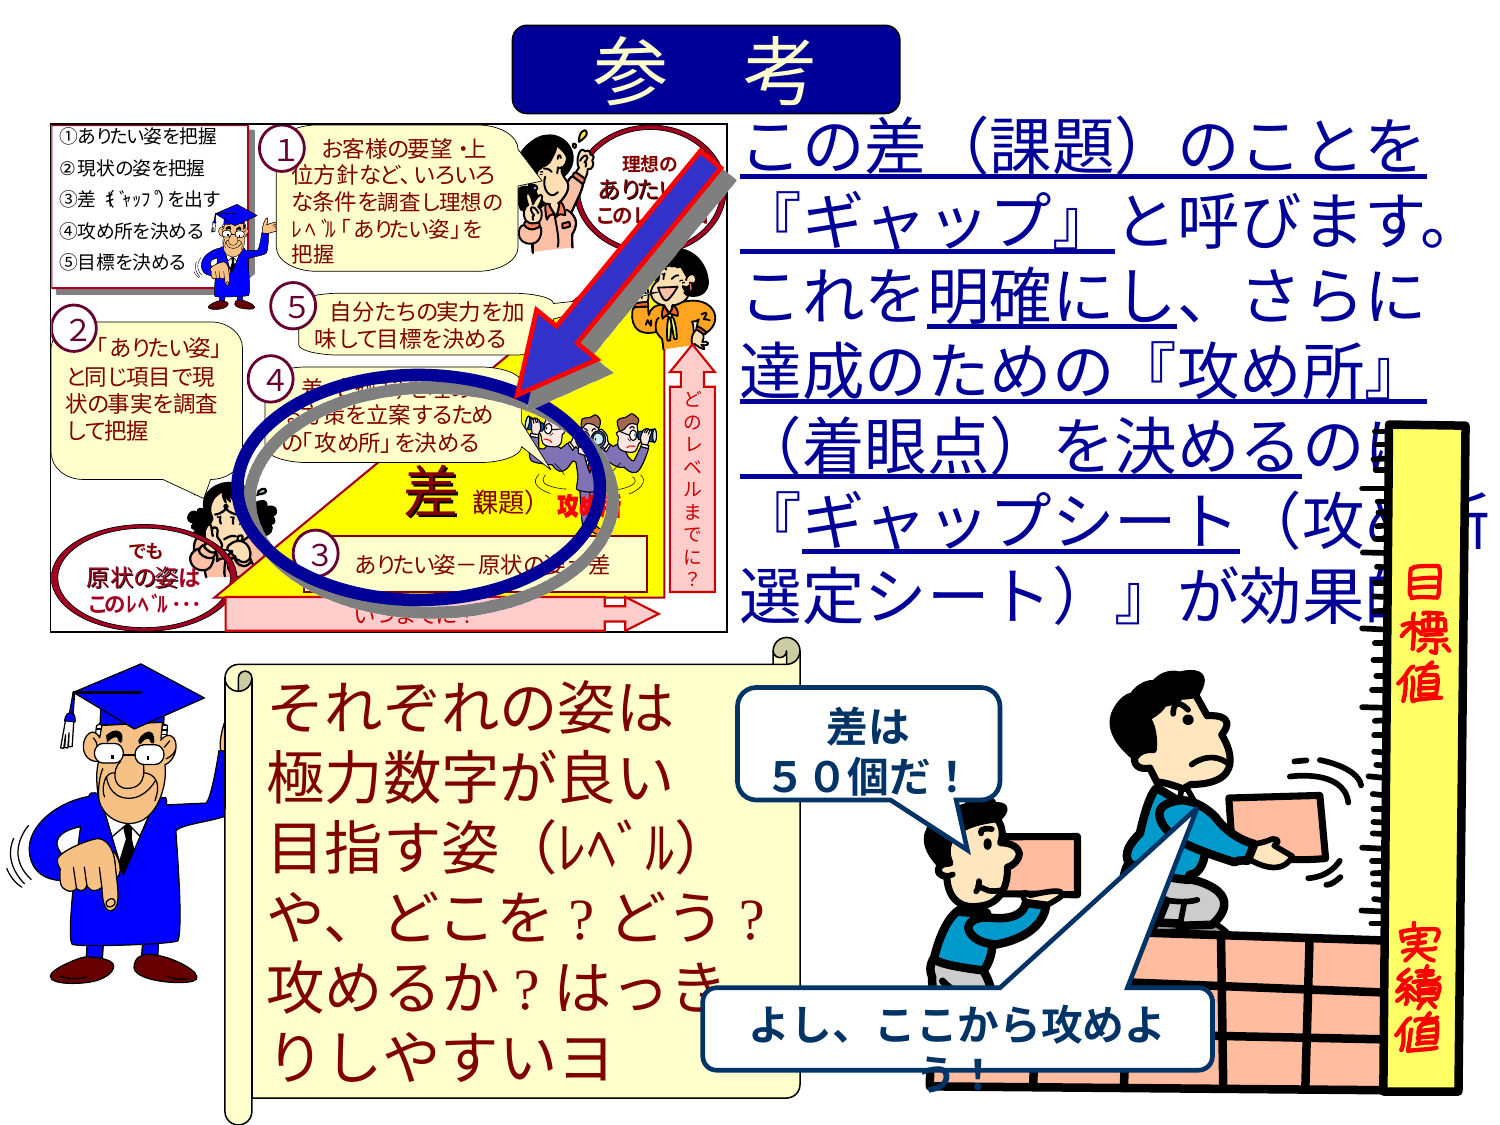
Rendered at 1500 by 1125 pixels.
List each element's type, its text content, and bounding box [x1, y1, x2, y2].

picture [890, 420, 1471, 1096]
text_box それぞれの姿は 極力数字が良い 目指す姿（ﾚﾍﾞﾙ） や、どこを?どう? 攻めるか?はっき りしやすいヨ [224, 637, 801, 1125]
text_box この差（課題）のことを 『ギャップ』と呼びます。 これを明確にし、さらに 達成のための『攻め所』 （着眼点）を決めるのに 『ギャップシート（攻め所 選定シート）』が効果的！ [725, 99, 1500, 700]
text_box 差は ５０個だ！ [737, 687, 885, 801]
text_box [50, 124, 727, 632]
text_box 参 考 [512, 25, 900, 114]
picture [0, 662, 301, 988]
text_box よし、ここから攻めよう！ [702, 987, 885, 1071]
